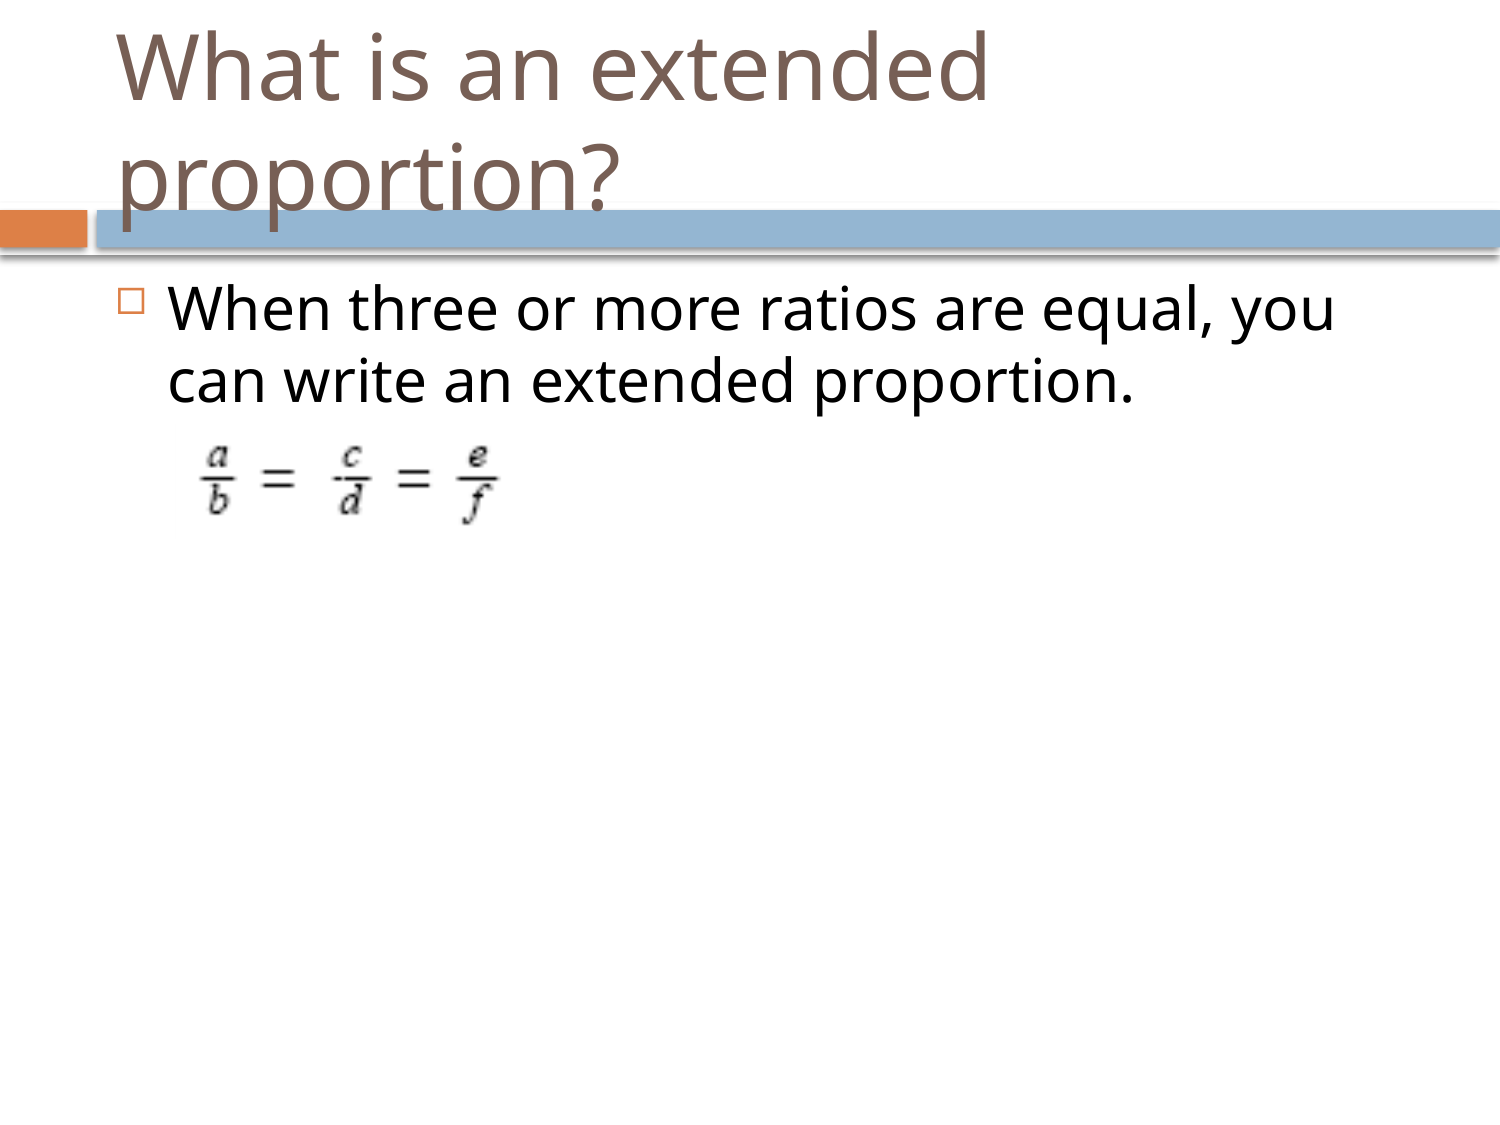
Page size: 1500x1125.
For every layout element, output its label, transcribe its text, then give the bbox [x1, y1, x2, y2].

list When three or more ratios are equal, you can write an extended proportion. [100, 262, 1438, 1000]
title What is an extended proportion? [100, 37, 1438, 200]
picture [174, 424, 518, 540]
